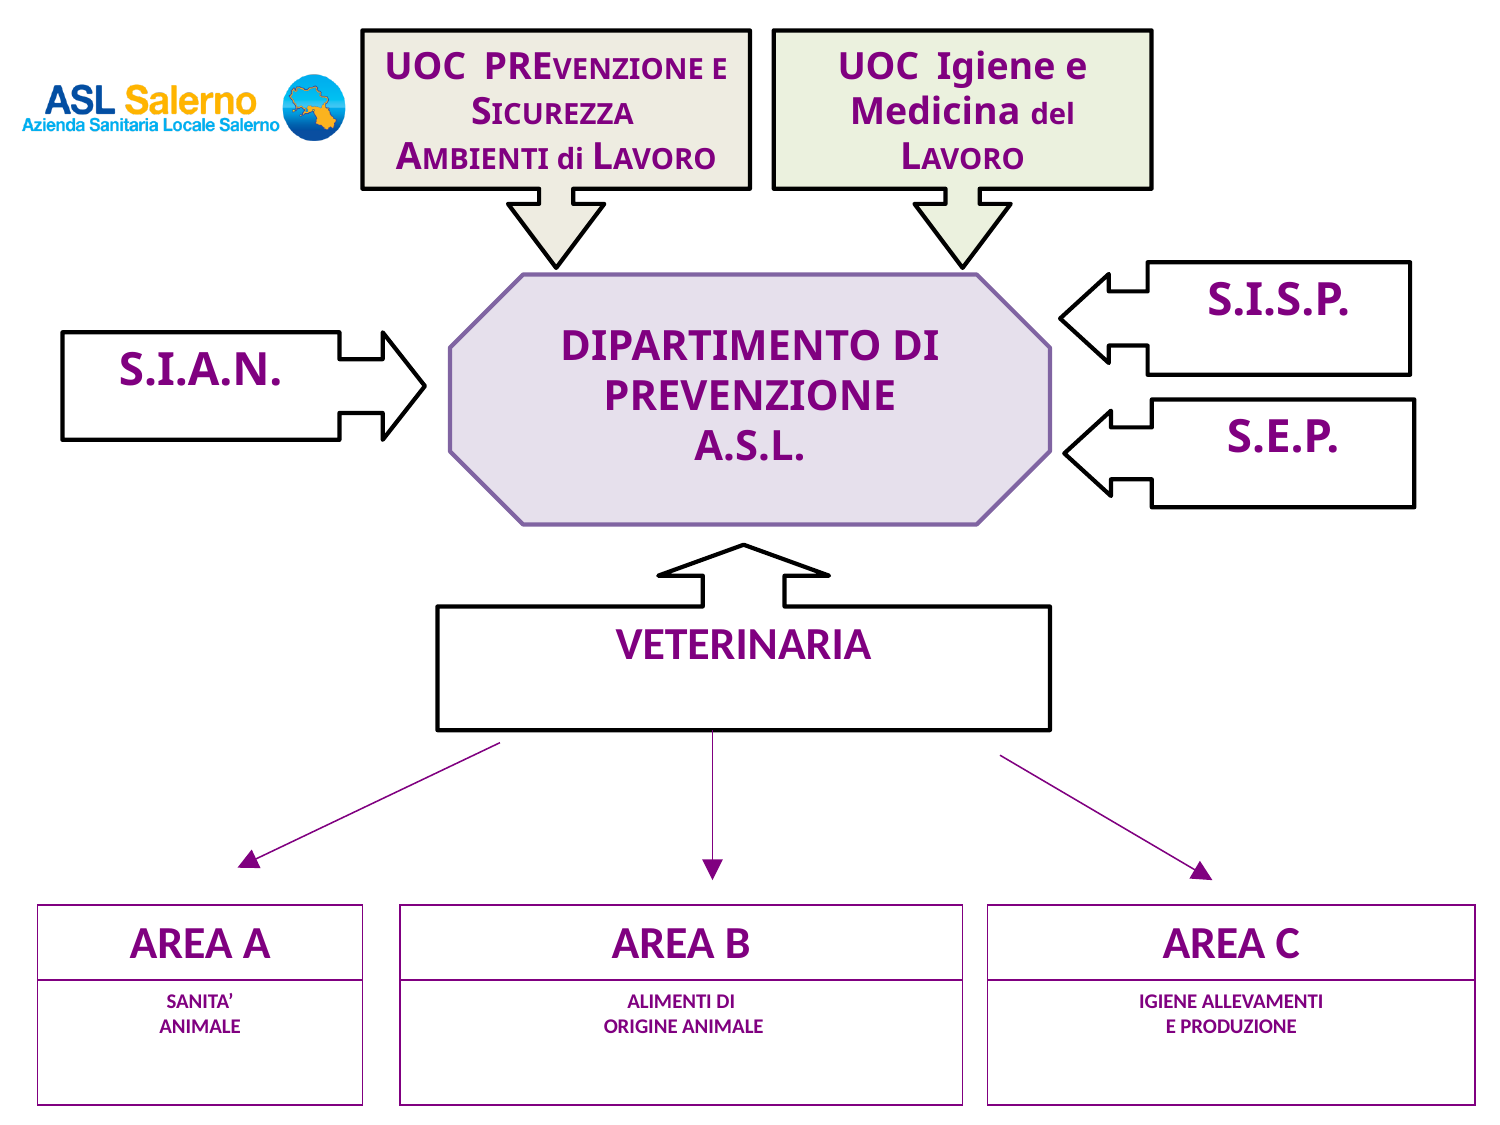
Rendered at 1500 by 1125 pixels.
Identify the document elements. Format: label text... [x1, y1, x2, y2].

picture [17, 66, 349, 150]
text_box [37, 261, 1476, 1106]
text_box UOC PREVENZIONE E SICUREZZA AMBIENTI di LAVORO [360, 28, 753, 260]
text_box UOC Igiene e Medicina del LAVORO [771, 28, 1154, 260]
